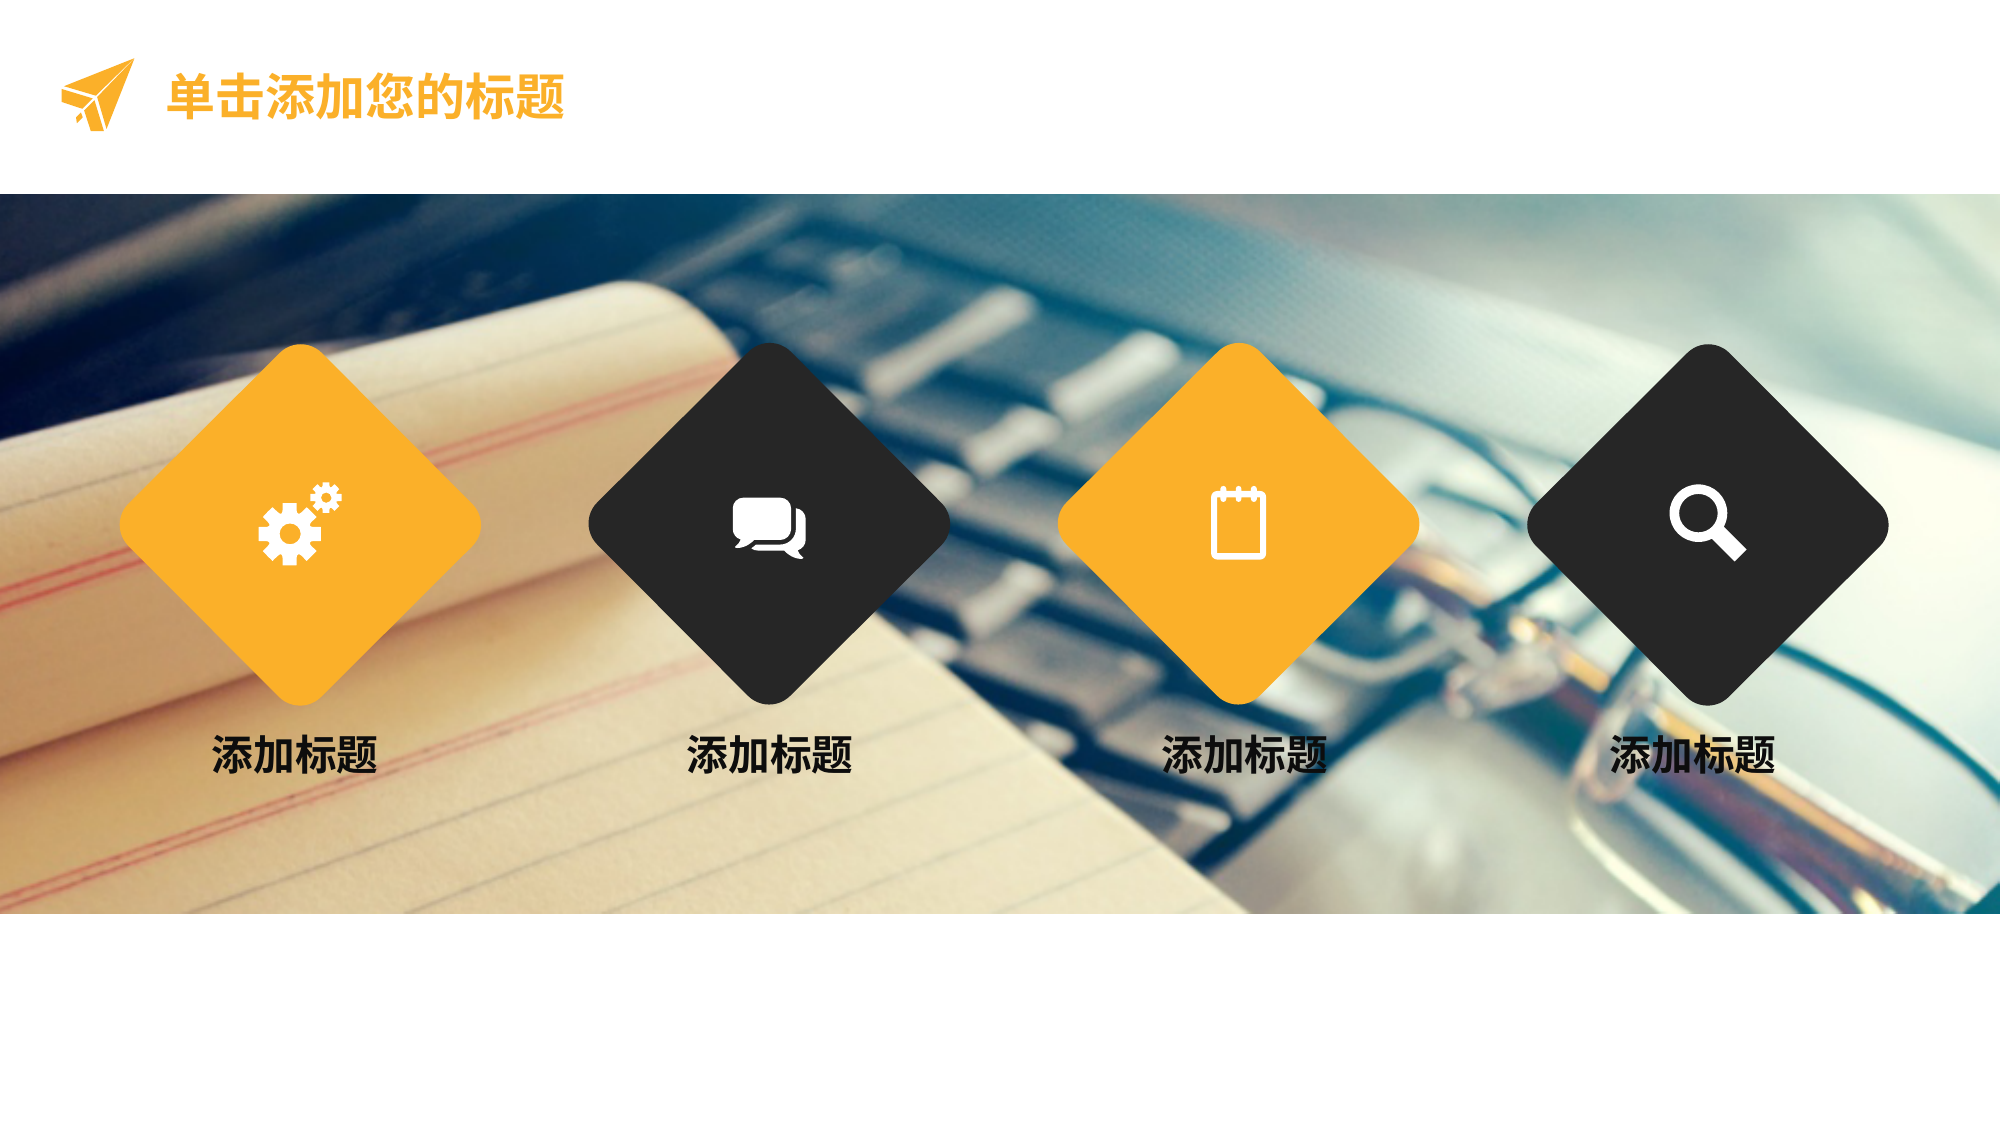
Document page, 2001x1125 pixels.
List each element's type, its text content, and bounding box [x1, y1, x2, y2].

text_box 单击添加您的标题 [150, 58, 580, 133]
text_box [258, 482, 342, 566]
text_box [61, 58, 135, 132]
picture [0, 194, 2000, 914]
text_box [732, 497, 806, 562]
